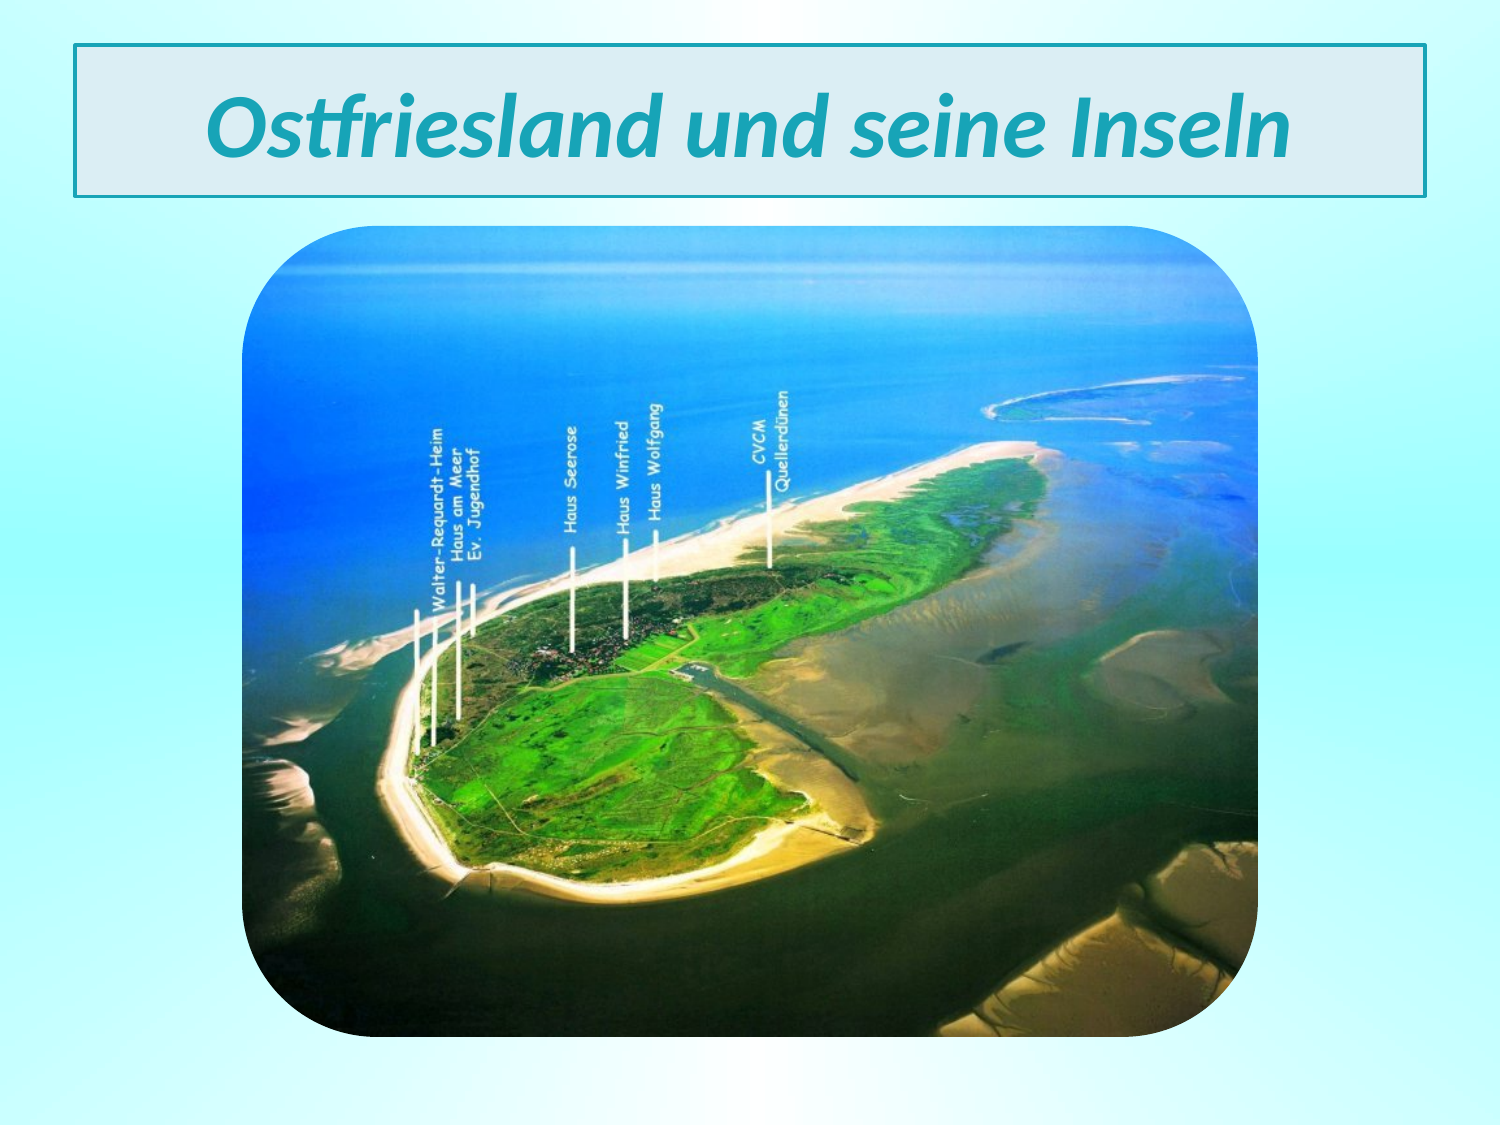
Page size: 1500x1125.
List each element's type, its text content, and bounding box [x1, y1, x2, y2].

picture [0, 0, 1500, 1125]
title Ostfriesland und seine Inseln [75, 45, 1425, 197]
